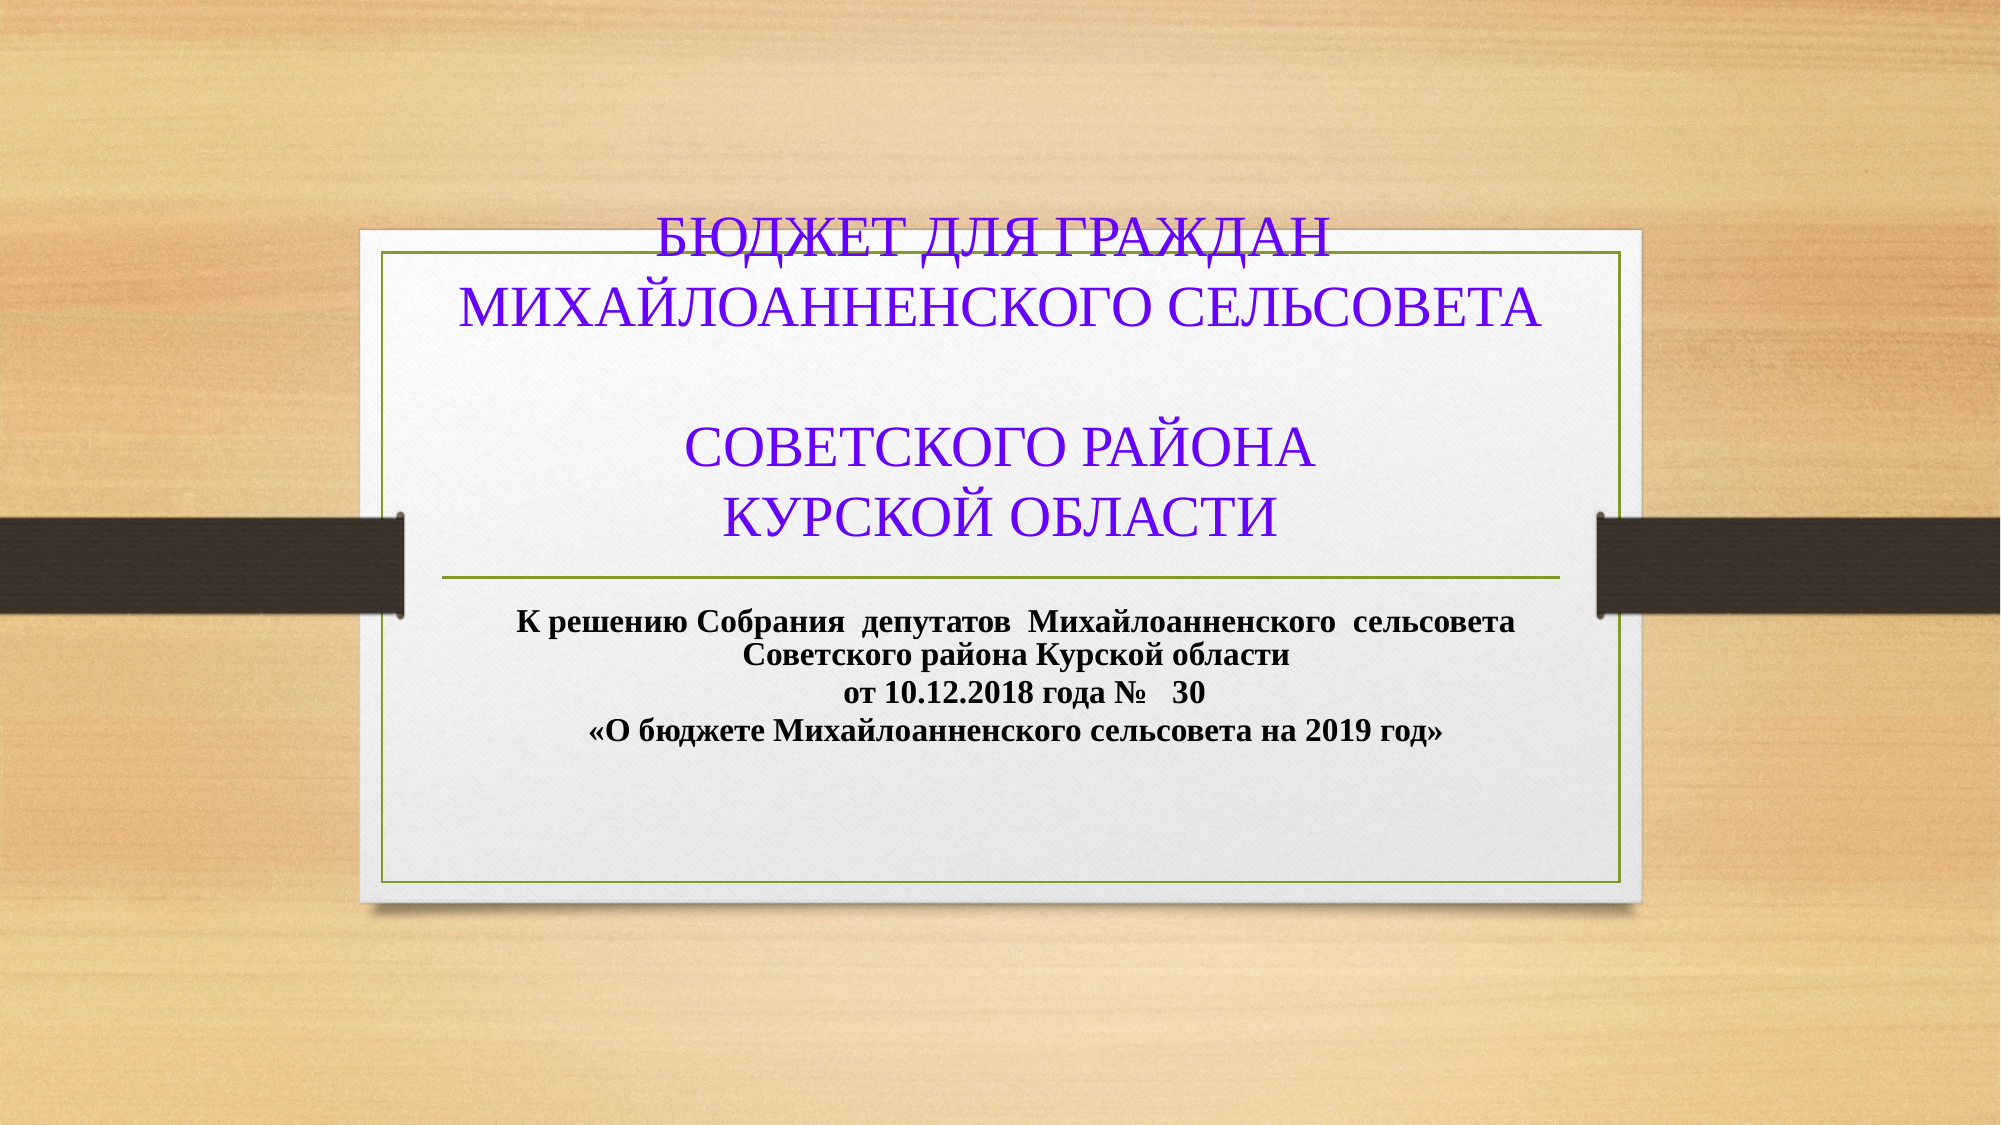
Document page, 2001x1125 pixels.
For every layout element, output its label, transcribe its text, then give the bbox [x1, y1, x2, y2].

title БЮДЖЕТ ДЛЯ ГРАЖДАН МИХАЙЛОАННЕНСКОГО СЕЛЬСОВЕТА СОВЕТСКОГО РАЙОНА КУРСКОЙ ОБЛАСТИ [441, 306, 1560, 556]
picture [0, 0, 2001, 1125]
subtitle К решению Собрания депутатов Михайлоанненского сельсовета Советского района Курской области от 10.12.2018 года № 30 «О бюджете Михайлоанненского сельсовета на 2019 год» [441, 600, 1592, 858]
